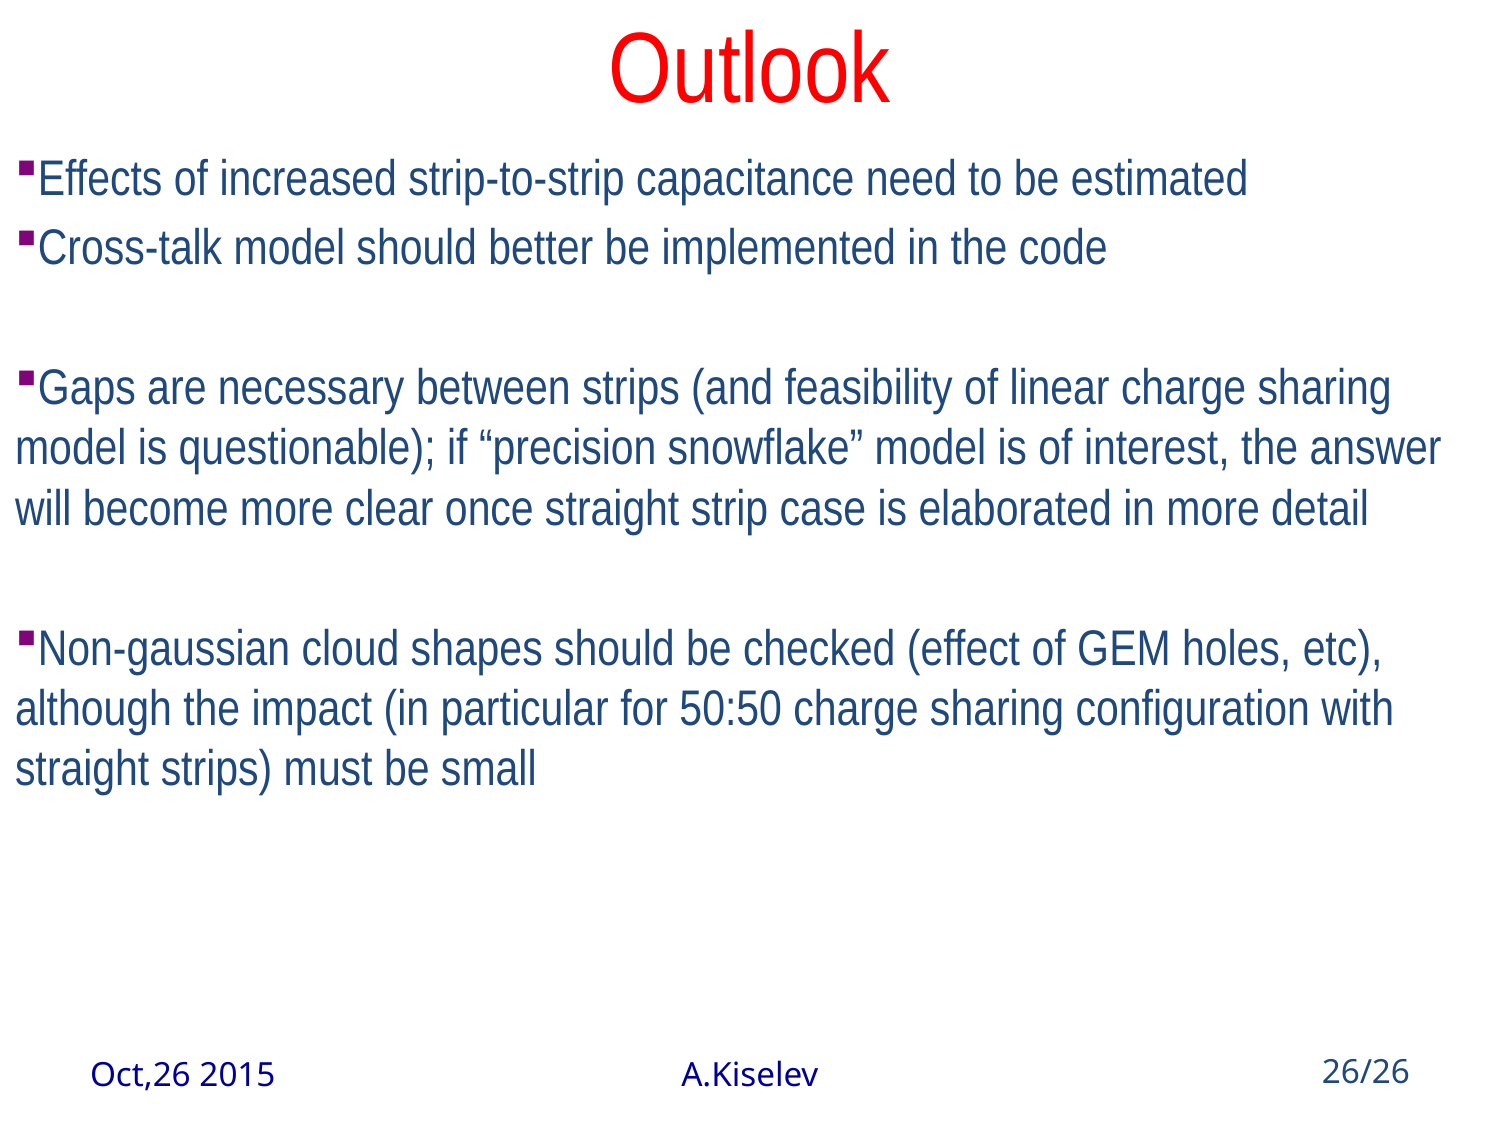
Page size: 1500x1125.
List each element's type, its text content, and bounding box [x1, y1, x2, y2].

footer A.Kiselev [512, 1042, 988, 1103]
slide_number 26/26 [1074, 1042, 1425, 1103]
text_box Effects of increased strip-to-strip capacitance need to be estimated Cross-talk model should better be implemented in the code Gaps are necessary between strips (and feasibility of linear charge sharing model is questionable); if “precision snowflake” model is of interest, the answer will become more clear once straight strip case is elaborated in more detail Non-gaussian cloud shapes should be checked (effect of GEM holes, etc), although the impact (in particular for 50:50 charge sharing configuration with straight strips) must be small [0, 137, 1500, 938]
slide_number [75, 1042, 425, 1103]
title Outlook [0, 0, 1500, 125]
